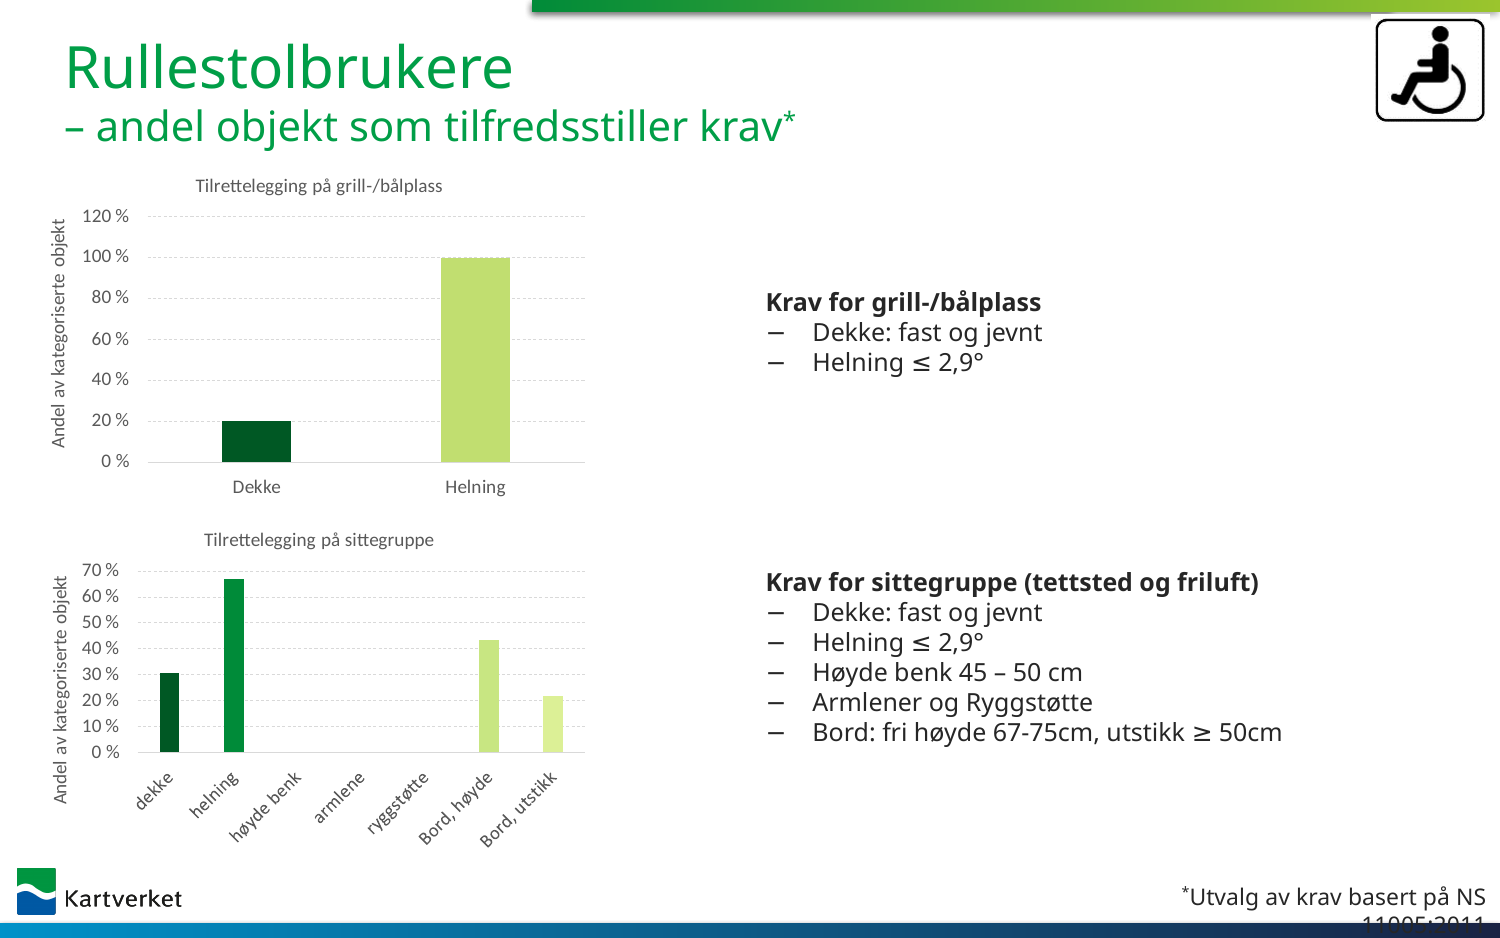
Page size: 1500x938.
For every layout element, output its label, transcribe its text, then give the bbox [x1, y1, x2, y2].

text_box *Utvalg av krav basert på NS 11005:2011 [1068, 873, 1500, 938]
picture [41, 520, 596, 859]
text_box Rullestolbrukere – andel objekt som tilfredsstiller krav* [49, 14, 1431, 158]
picture [1371, 13, 1491, 127]
text_box Krav for sittegruppe (tettsted og friluft) Dekke: fast og jevnt Helning ≤ 2,9° Høyde benk 45 – 50 cm Armlener og Ryggstøtte Bord: fri høyde 67-75cm, utstikk ≥ 50cm [750, 559, 1500, 754]
picture [41, 166, 596, 505]
text_box Krav for grill-/bålplass Dekke: fast og jevnt Helning ≤ 2,9° [750, 279, 1452, 384]
